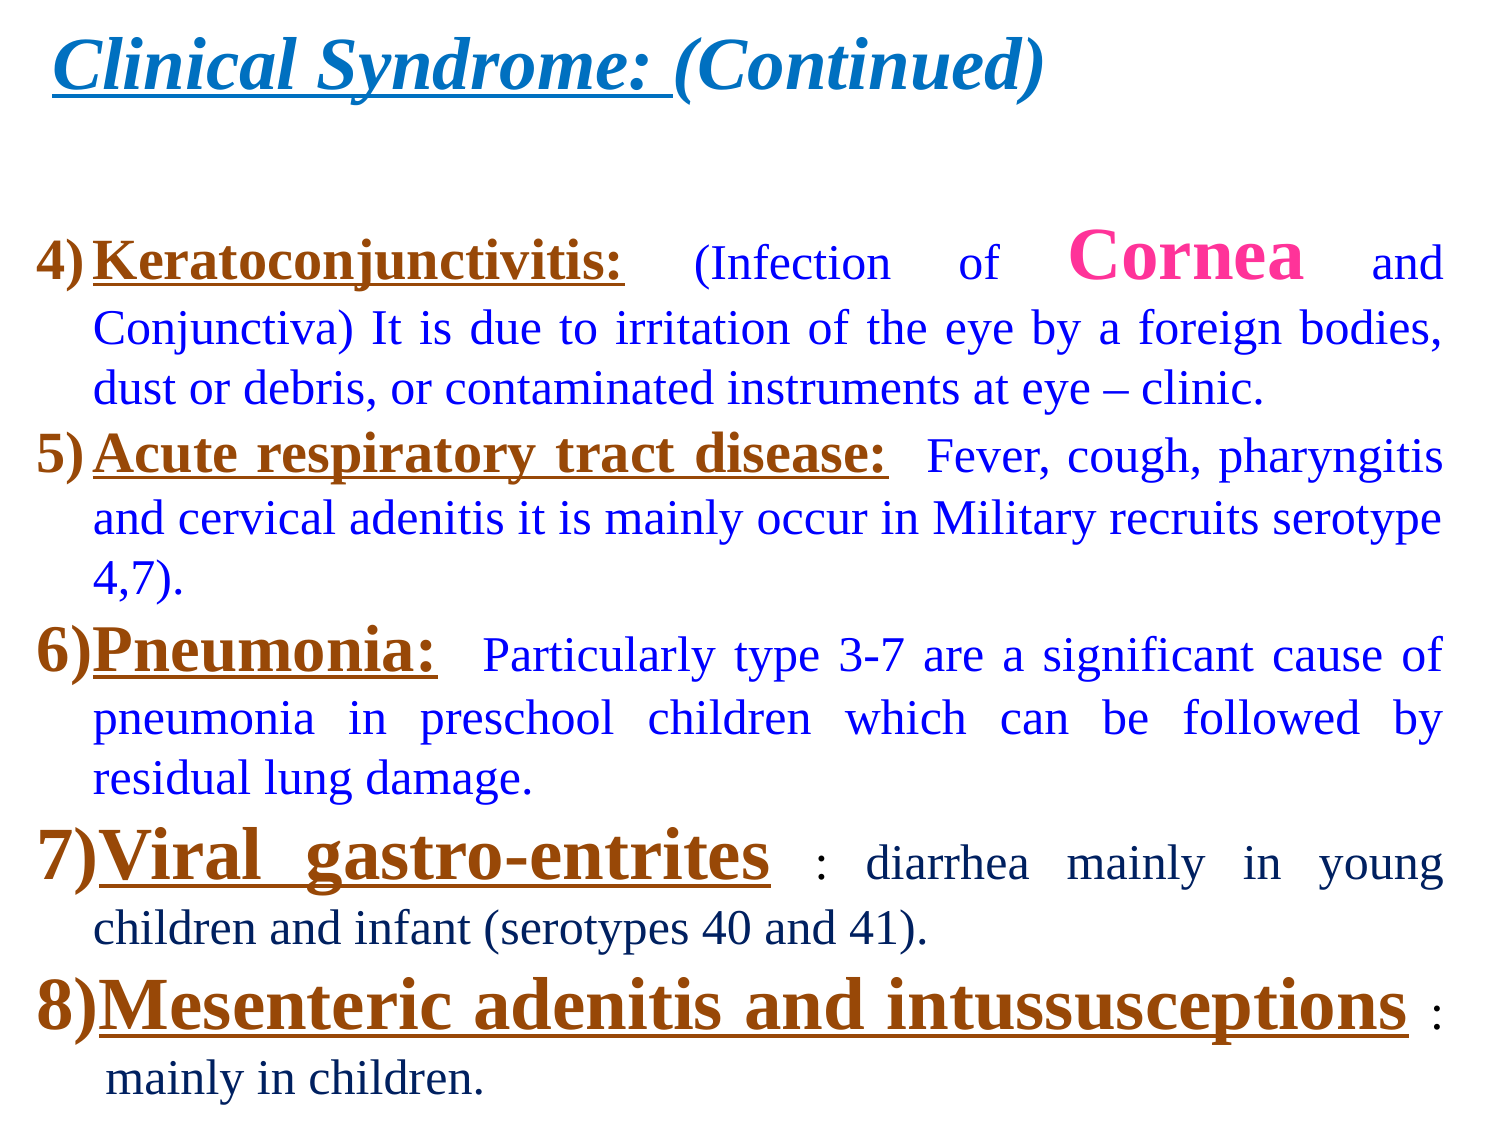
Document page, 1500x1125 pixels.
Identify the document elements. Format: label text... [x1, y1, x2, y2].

text_box Keratoconjunctivitis: (Infection of Cornea and Conjunctiva) It is due to irritation of the eye by a foreign bodies, dust or debris, or contaminated instruments at eye – clinic. Acute respiratory tract disease: Fever, cough, pharyngitis and cervical adenitis it is mainly occur in Military recruits serotype 4,7). Pneumonia: Particularly type 3-7 are a significant cause of pneumonia in preschool children which can be followed by residual lung damage. Viral gastro-entrites : diarrhea mainly in young children and infant (serotypes 40 and 41). Mesenteric adenitis and intussusceptions : mainly in children. [0, 137, 1459, 1112]
text_box [62, 635, 1500, 771]
text_box Clinical Syndrome: (Continued) [37, 7, 1125, 112]
